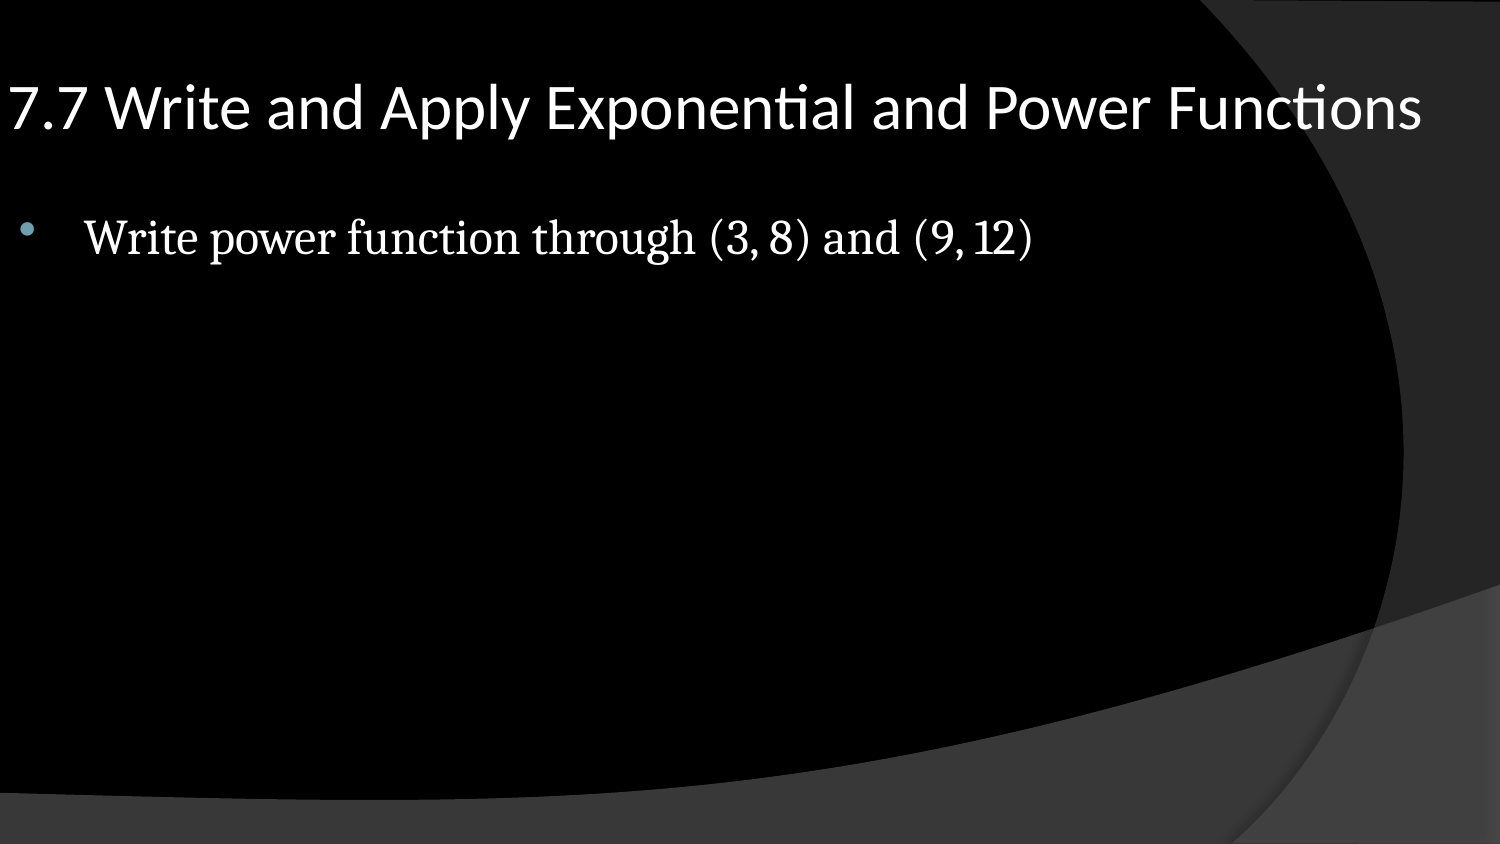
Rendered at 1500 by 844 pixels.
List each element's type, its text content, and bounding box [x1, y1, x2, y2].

list Write power function through (3, 8) and (9, 12) [0, 196, 1500, 754]
title 7.7 Write and Apply Exponential and Power Functions [0, 33, 1500, 175]
